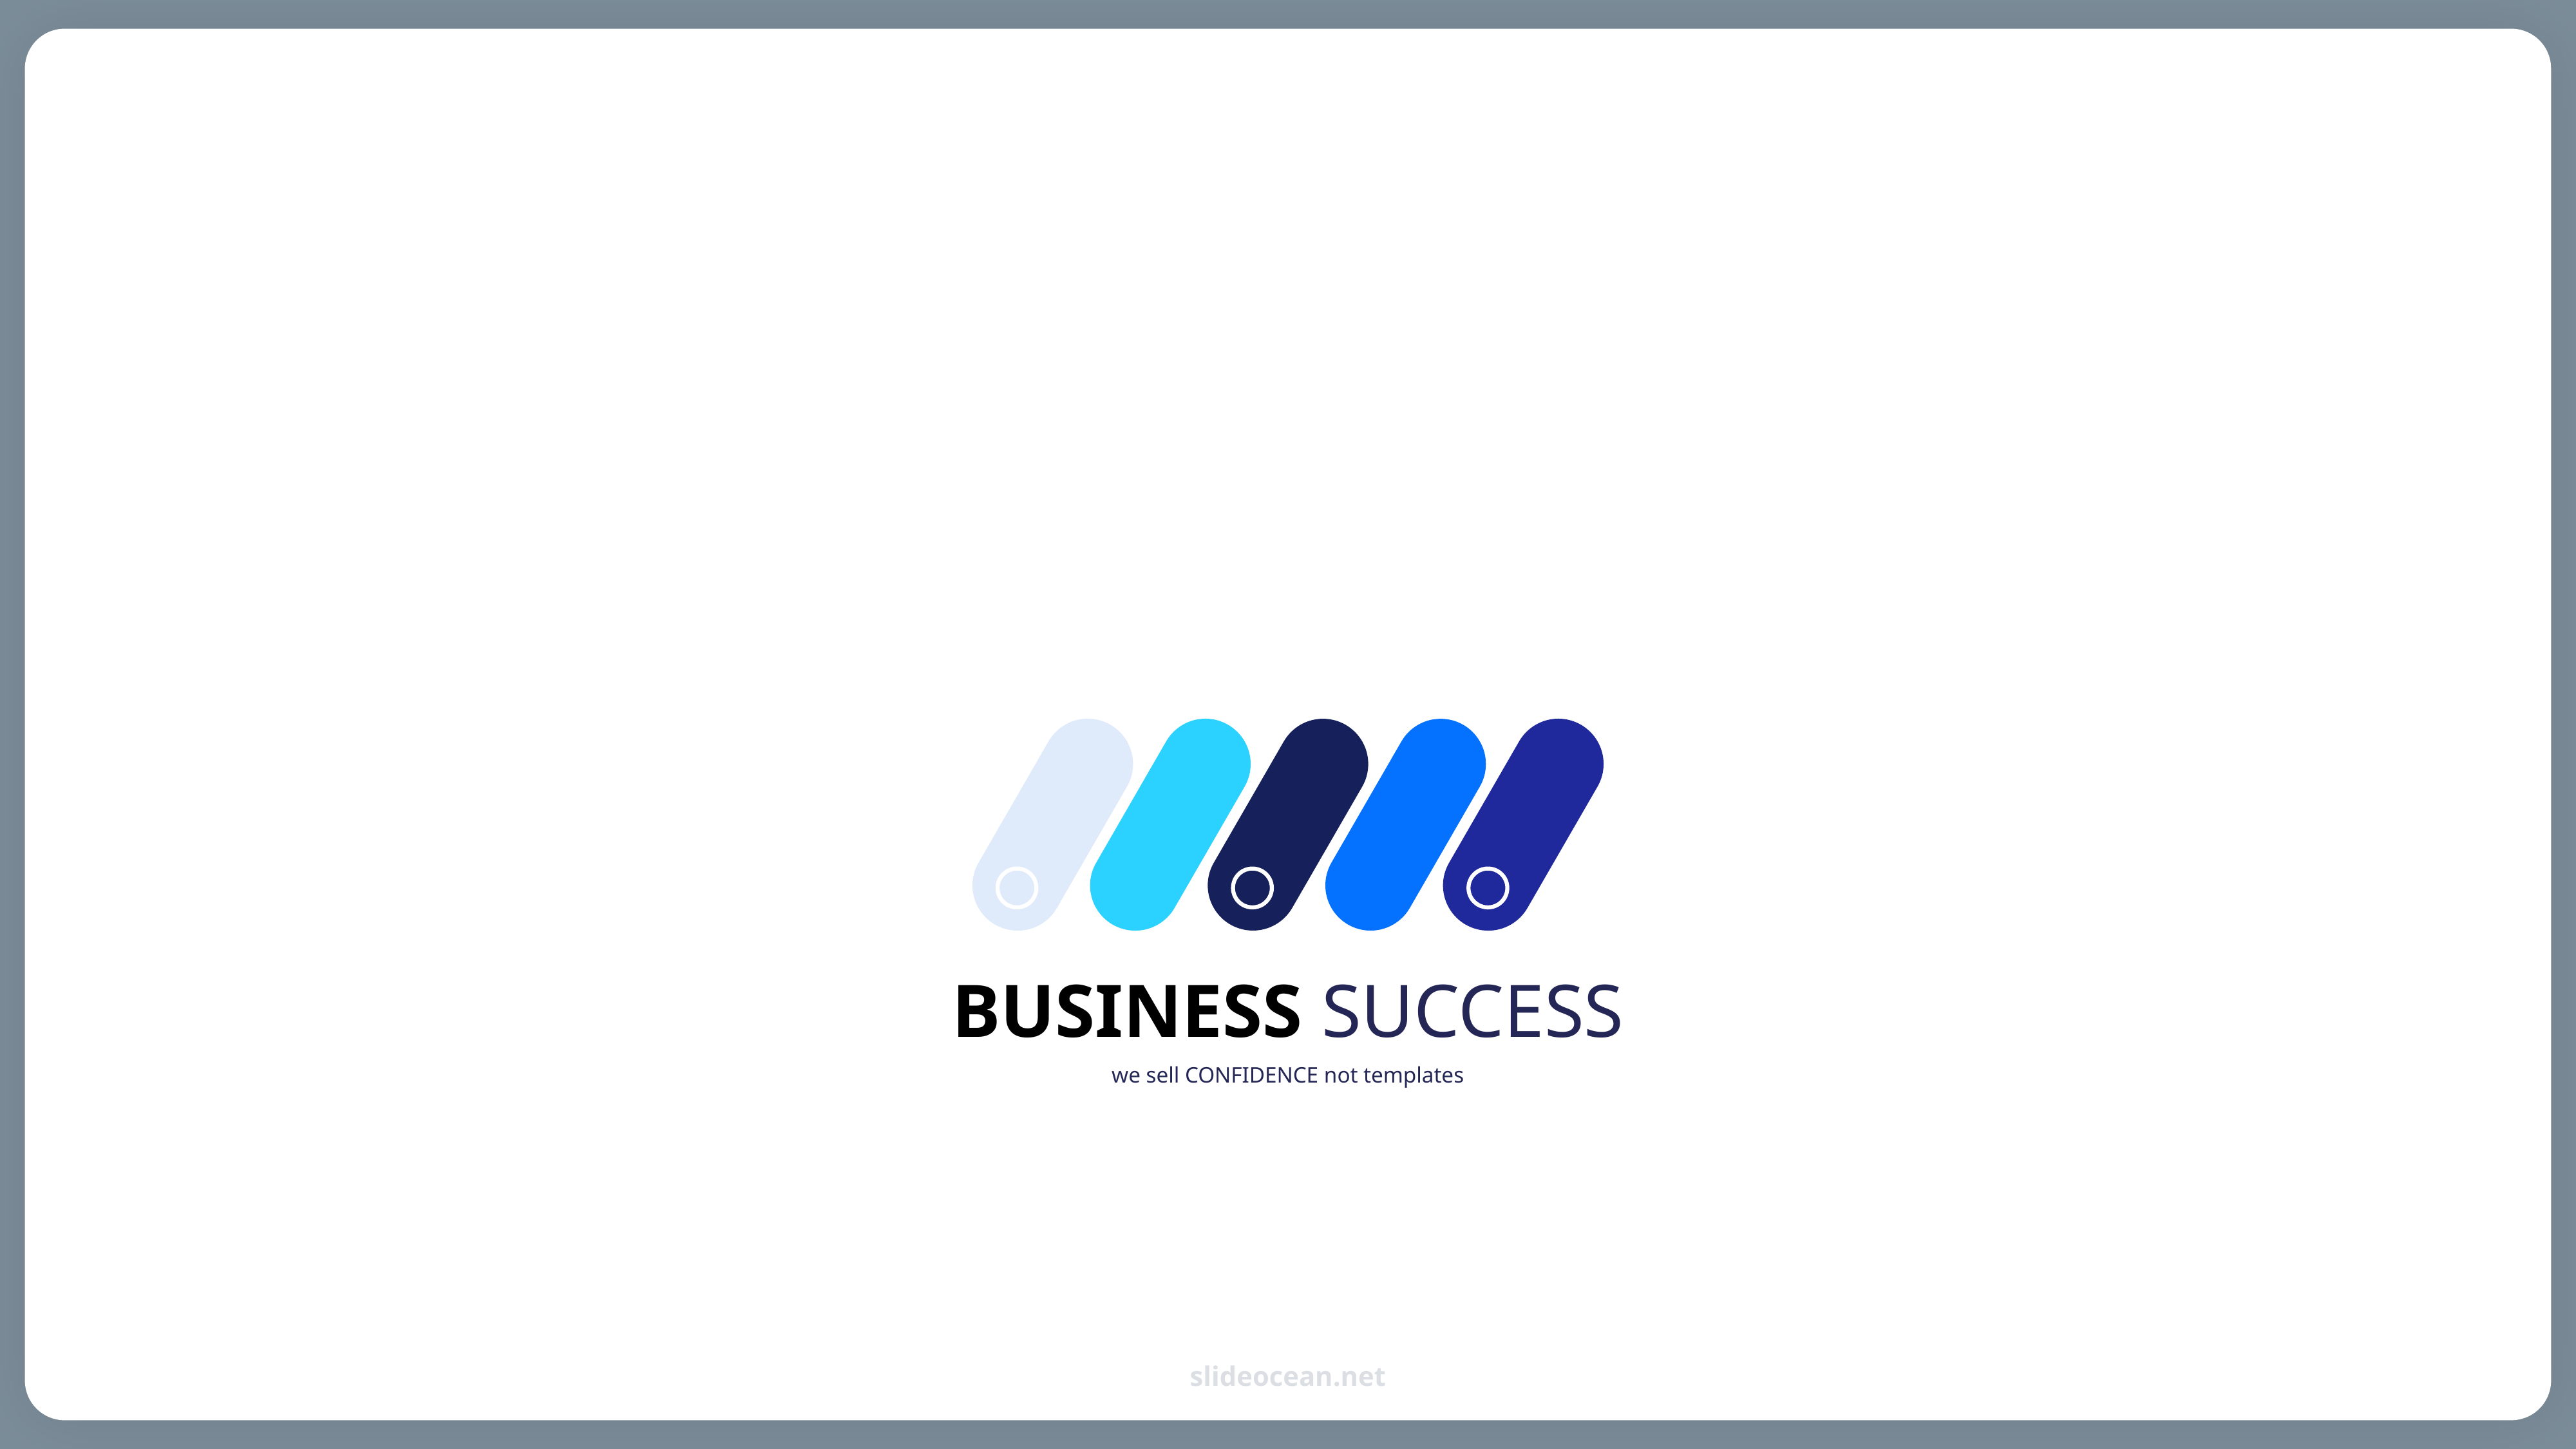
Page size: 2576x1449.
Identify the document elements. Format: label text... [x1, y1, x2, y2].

text_box [1442, 717, 1605, 932]
text_box slideocean.net [1180, 1354, 1396, 1397]
text_box [24, 28, 2552, 1421]
text_box [1206, 717, 1370, 932]
text_box [1089, 717, 1252, 932]
text_box [1324, 717, 1487, 932]
text_box [1231, 867, 1273, 909]
text_box [971, 717, 1134, 932]
text_box BUSINESS SUCCESS [942, 960, 1634, 1056]
text_box [1467, 867, 1509, 909]
text_box we sell CONFIDENCE not templates [1102, 1057, 1474, 1092]
text_box [996, 867, 1037, 909]
